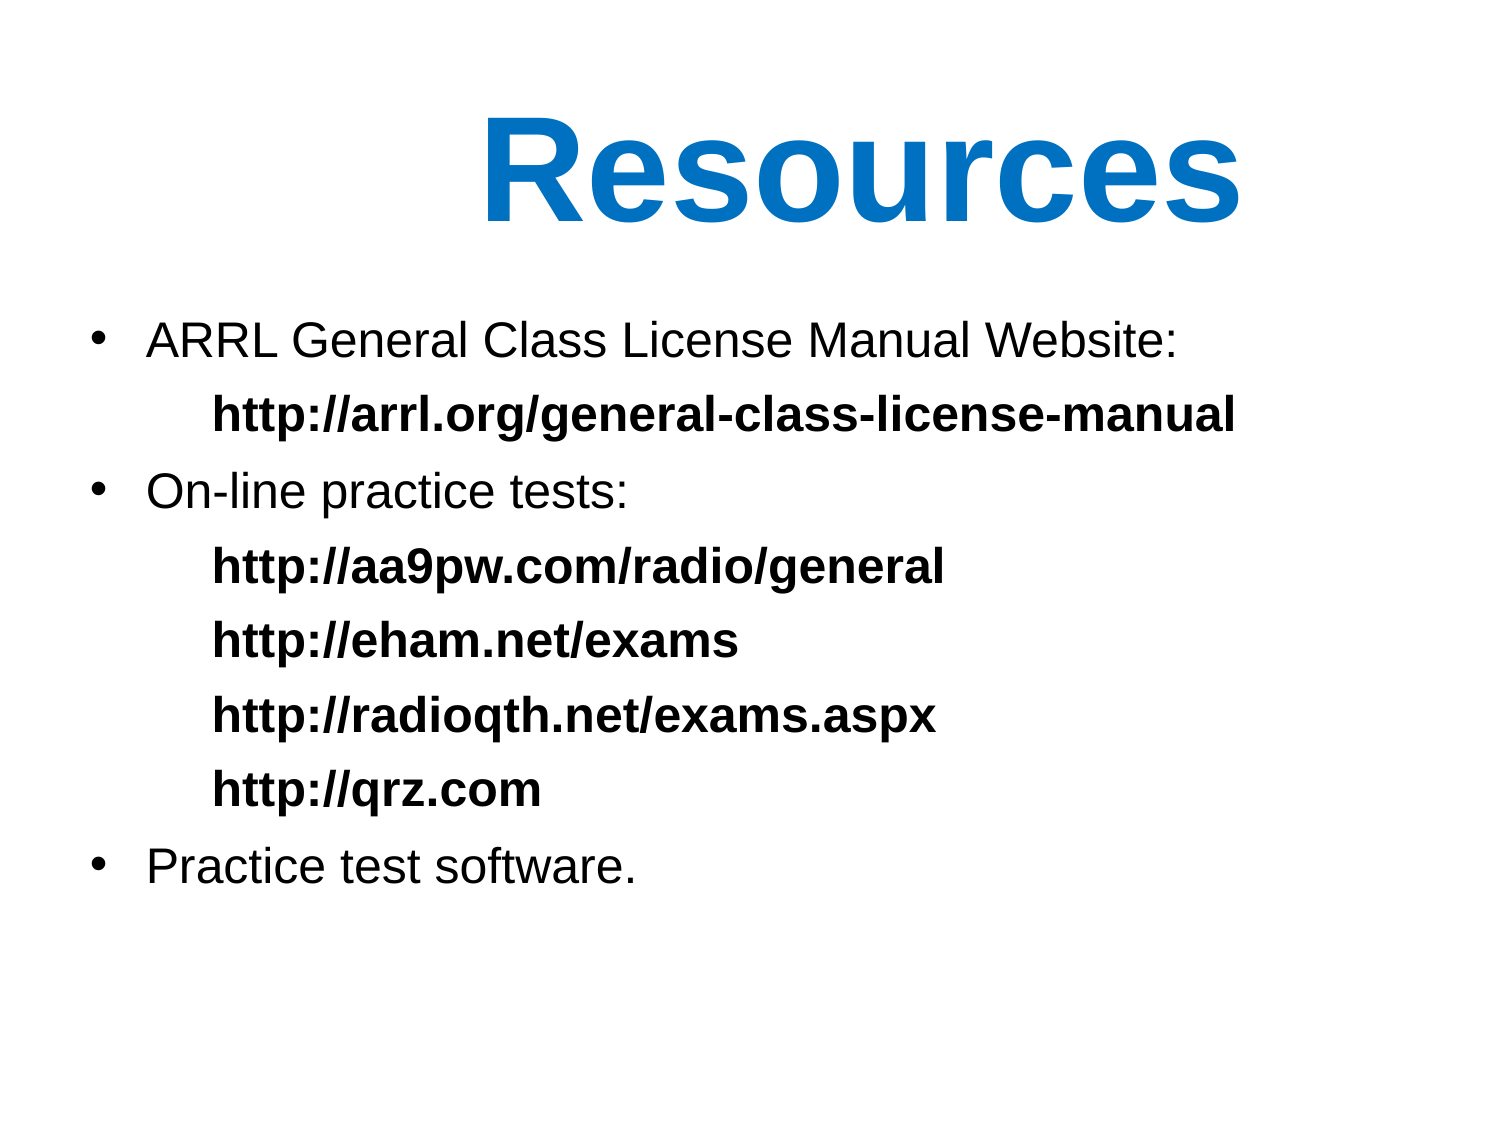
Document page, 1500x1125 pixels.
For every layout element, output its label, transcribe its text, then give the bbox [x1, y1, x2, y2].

text_box ARRL General Class License Manual Website: http://arrl.org/general-class-license-manual On-line practice tests: http://aa9pw.com/radio/general http://eham.net/exams http://radioqth.net/exams.aspx http://qrz.com Practice test software. [75, 299, 1450, 1063]
text_box Resources [299, 29, 1425, 293]
